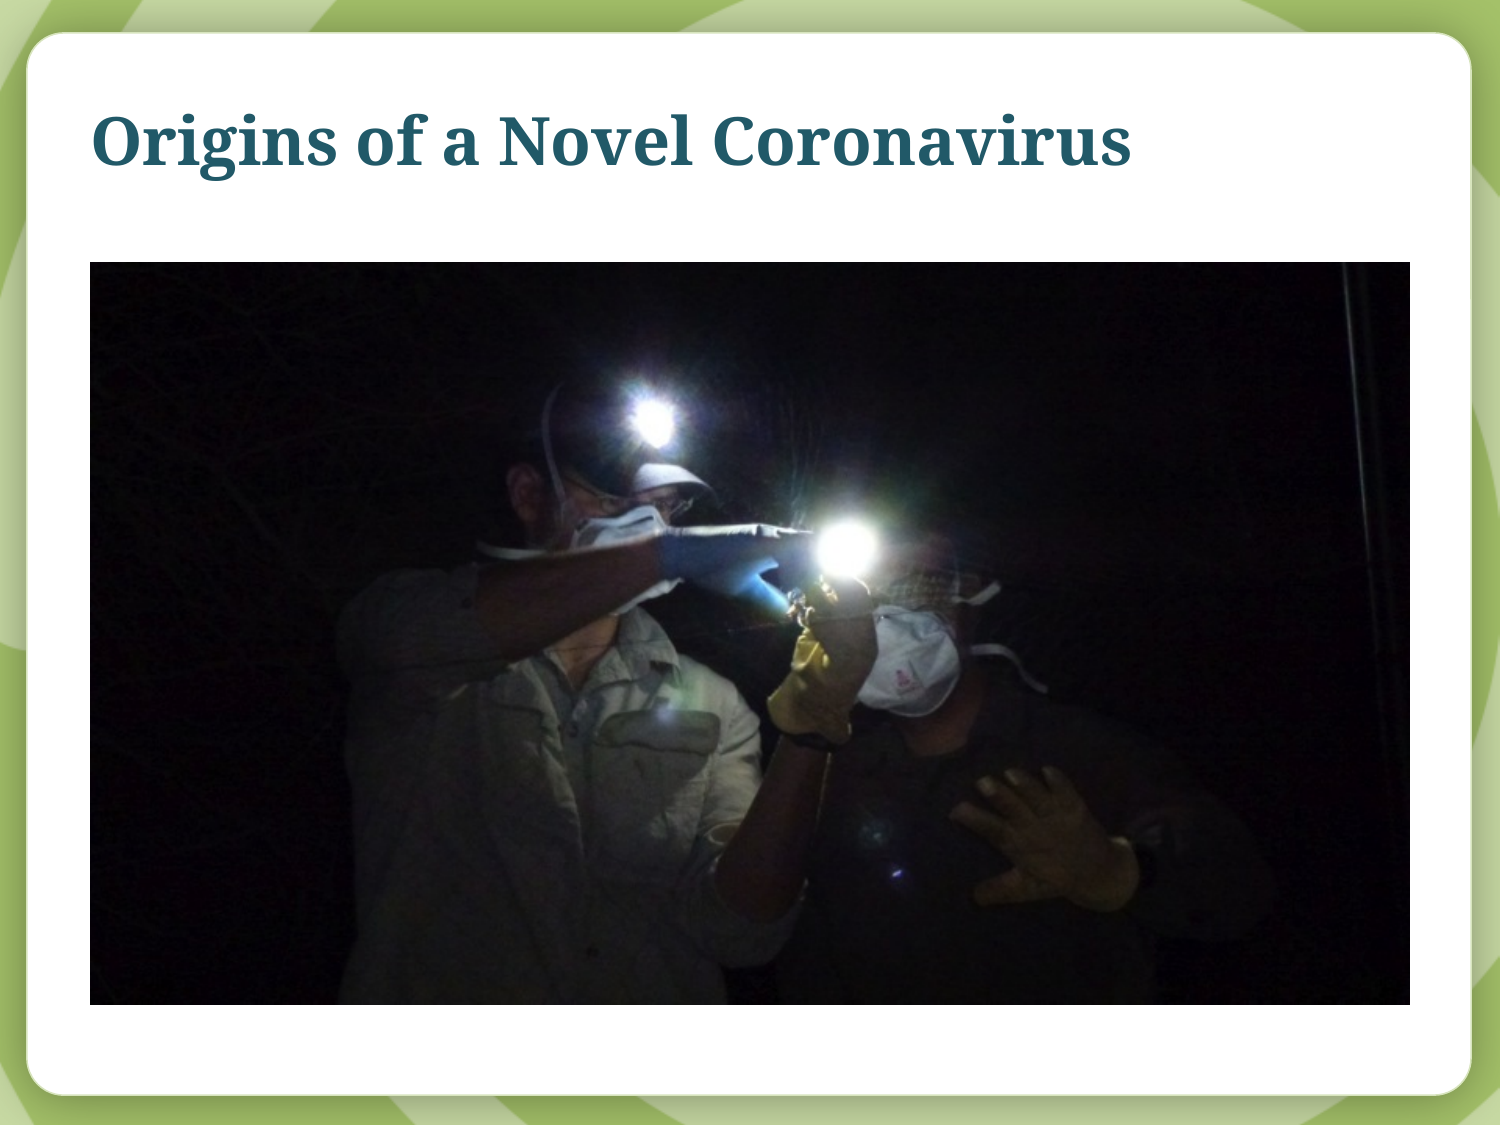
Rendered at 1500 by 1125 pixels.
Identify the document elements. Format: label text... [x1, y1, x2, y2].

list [90, 262, 1410, 1006]
title Origins of a Novel Coronavirus [75, 45, 1425, 233]
